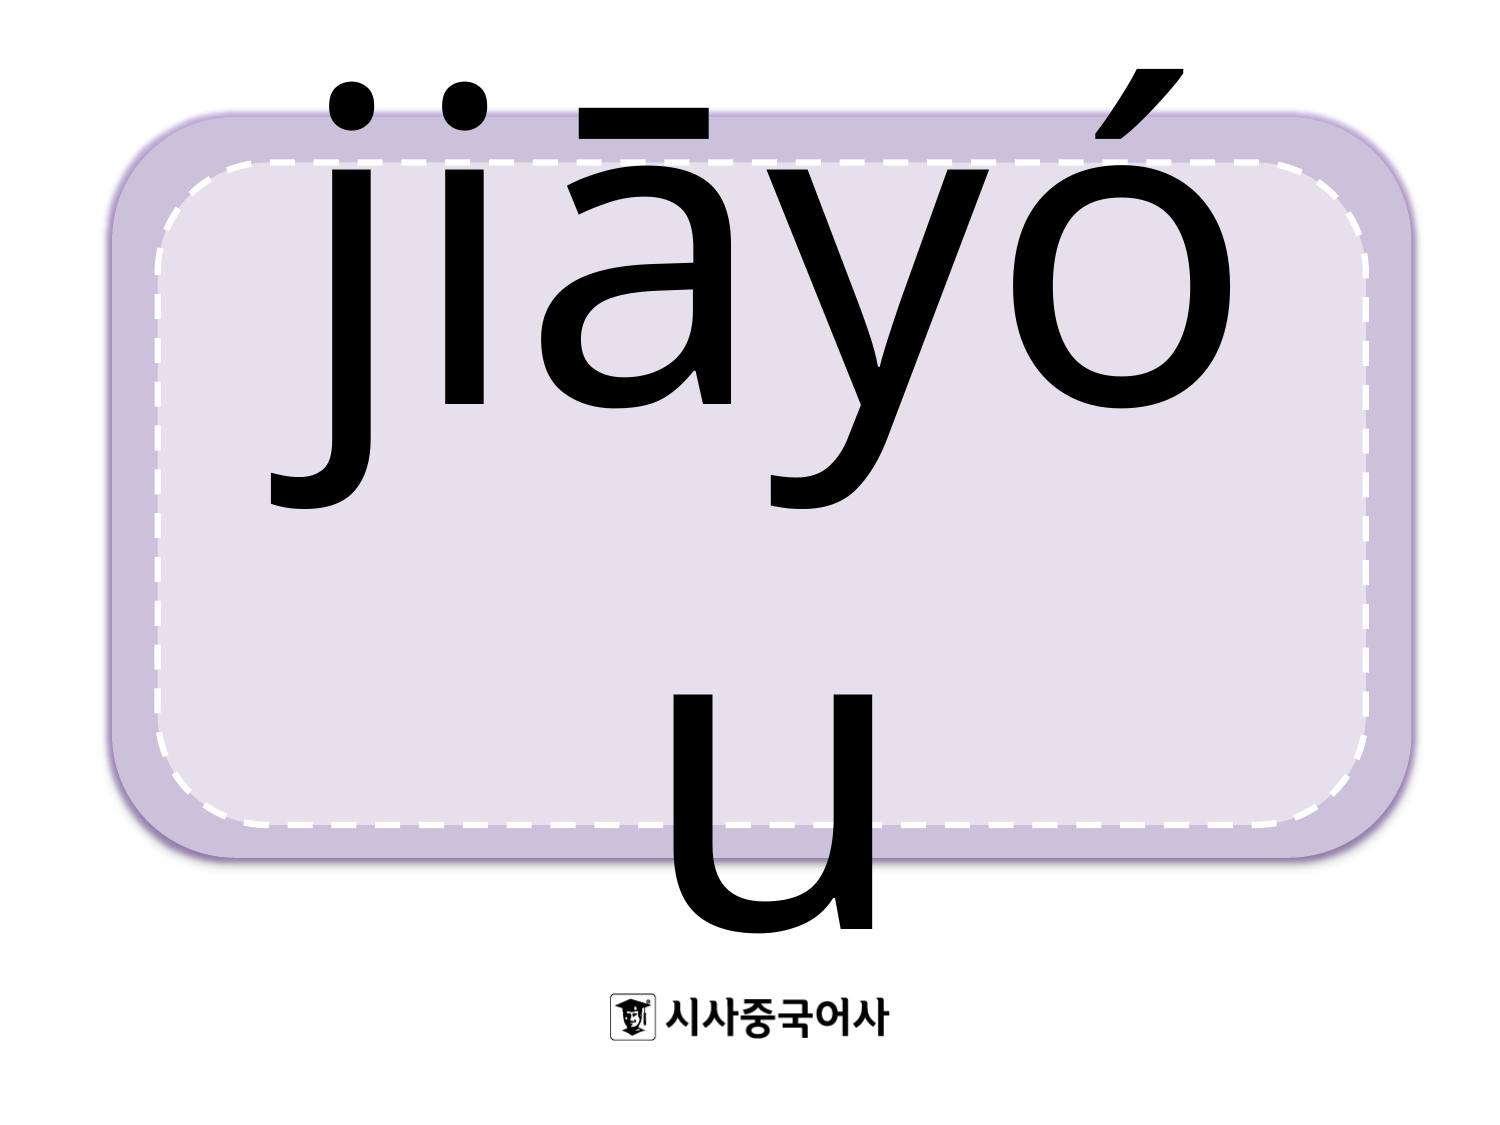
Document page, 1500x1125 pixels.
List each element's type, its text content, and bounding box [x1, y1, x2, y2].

picture [602, 987, 898, 1047]
text_box jiāyóu [171, 160, 1380, 824]
